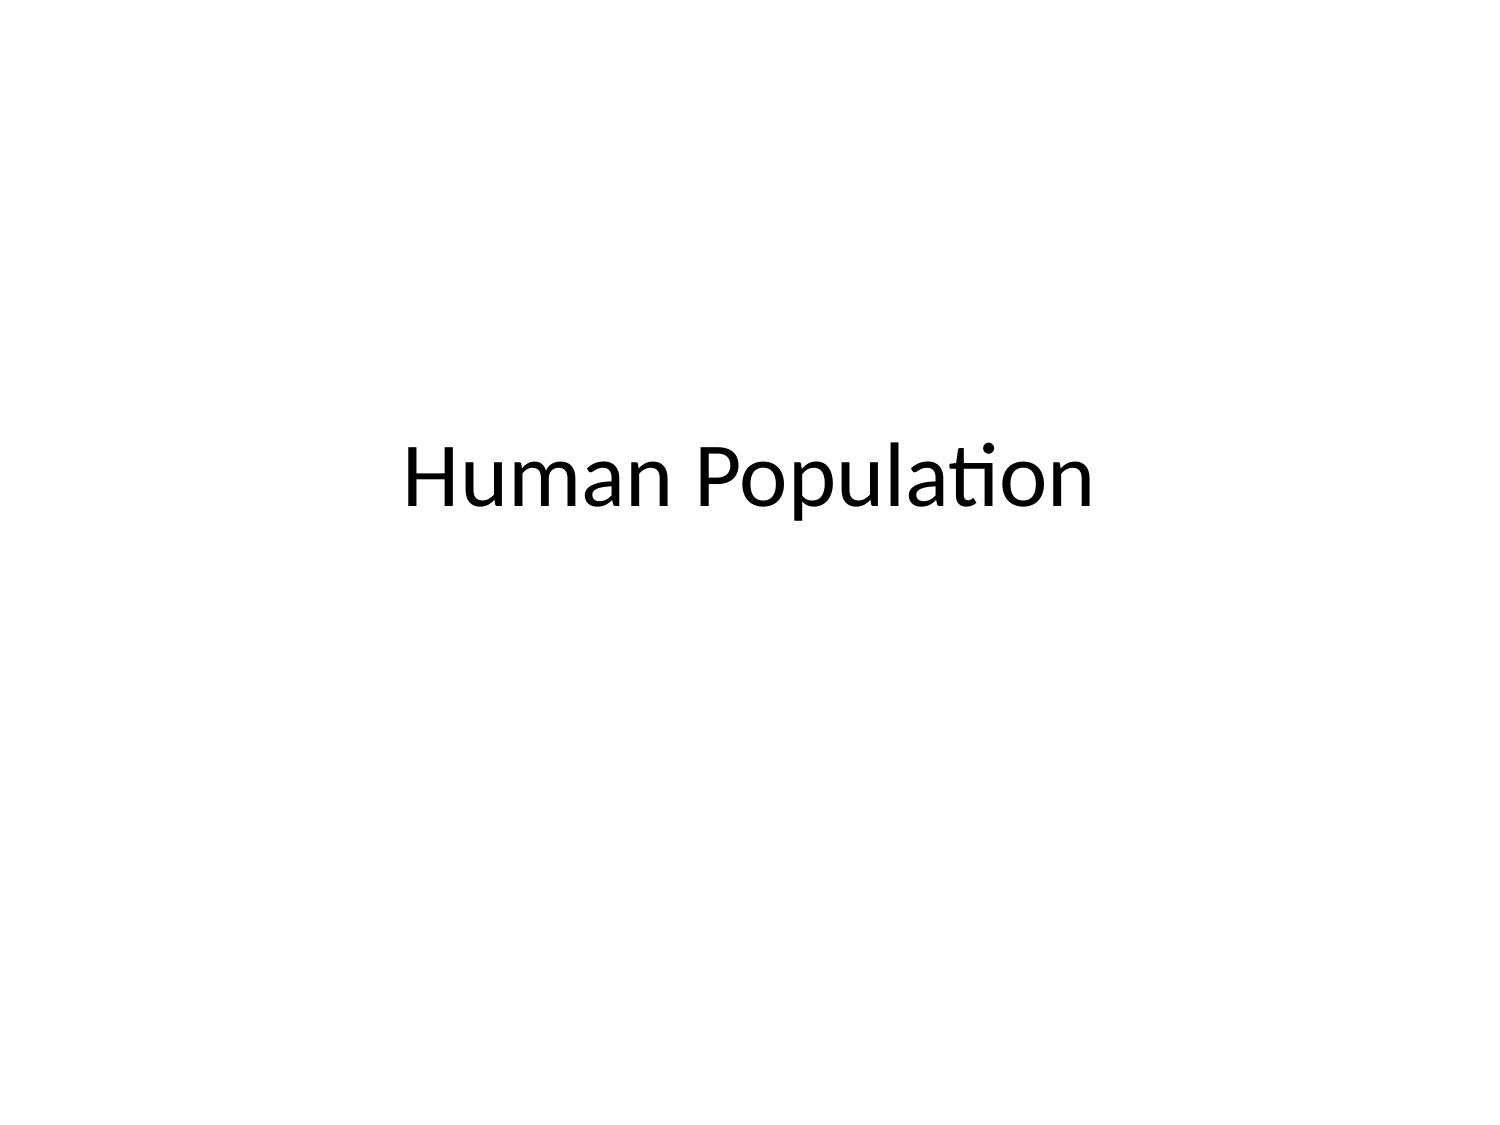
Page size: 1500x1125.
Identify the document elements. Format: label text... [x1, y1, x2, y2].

title Human Population [112, 349, 1388, 591]
